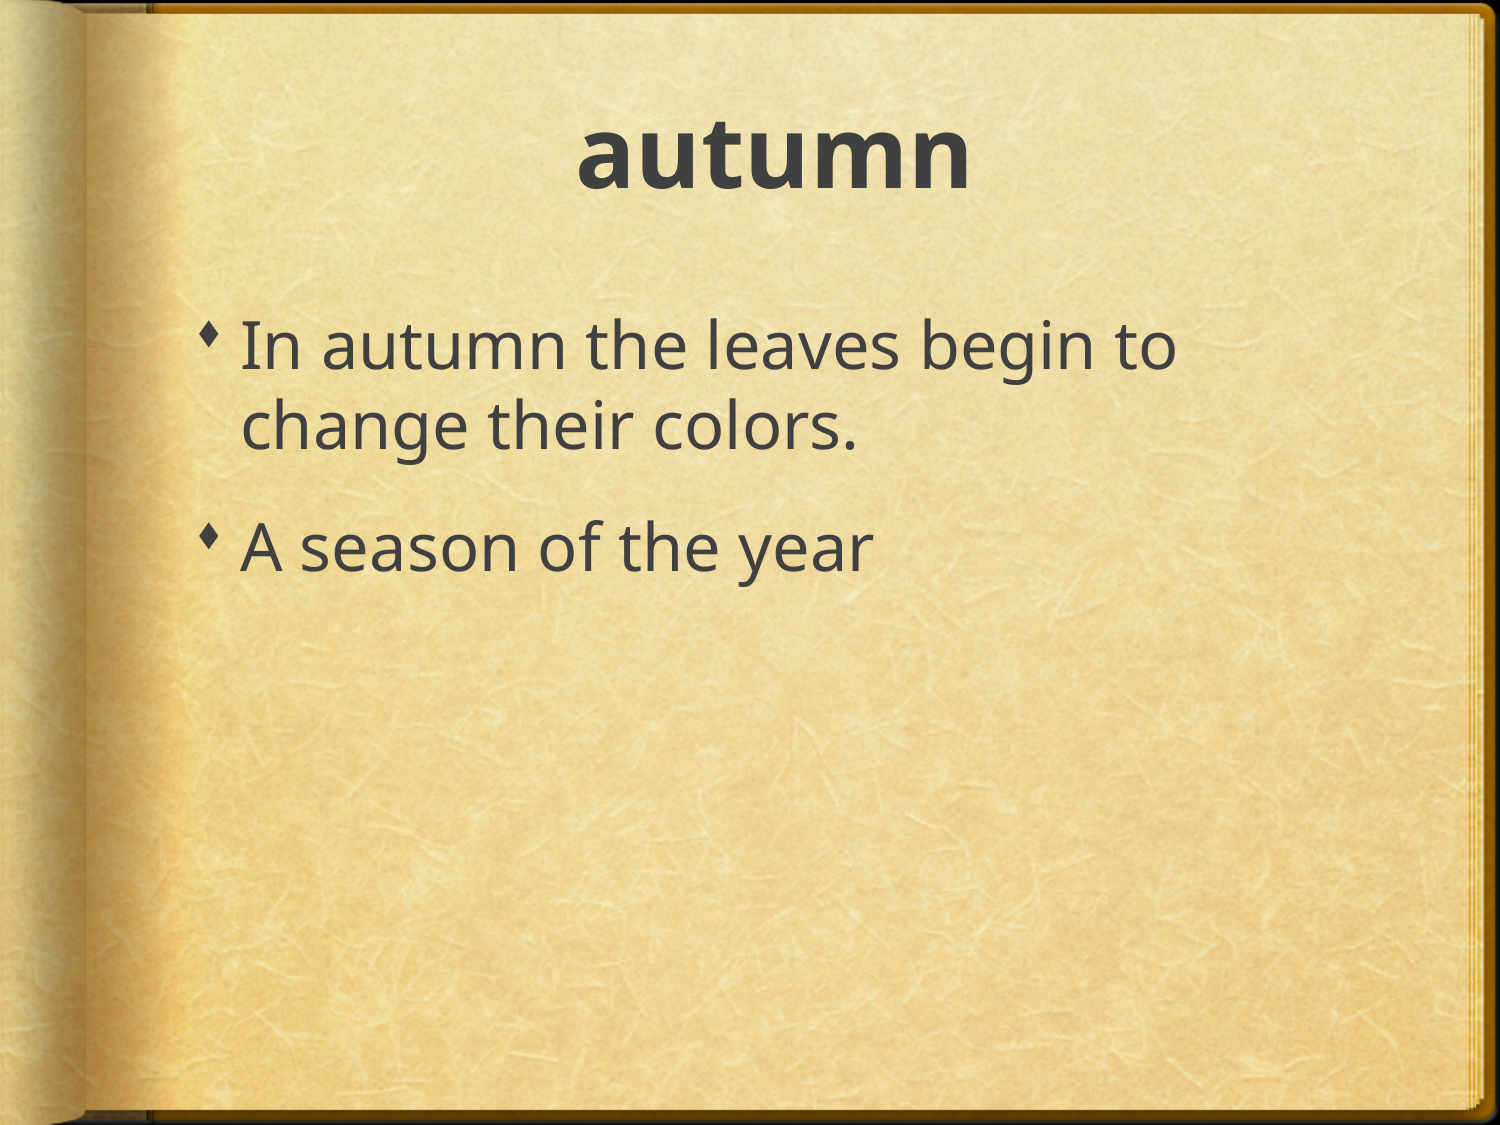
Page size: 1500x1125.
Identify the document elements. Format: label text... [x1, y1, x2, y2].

list In autumn the leaves begin to change their colors. A season of the year [178, 295, 1372, 1005]
title autumn [178, 45, 1372, 265]
picture [0, 0, 1500, 1125]
